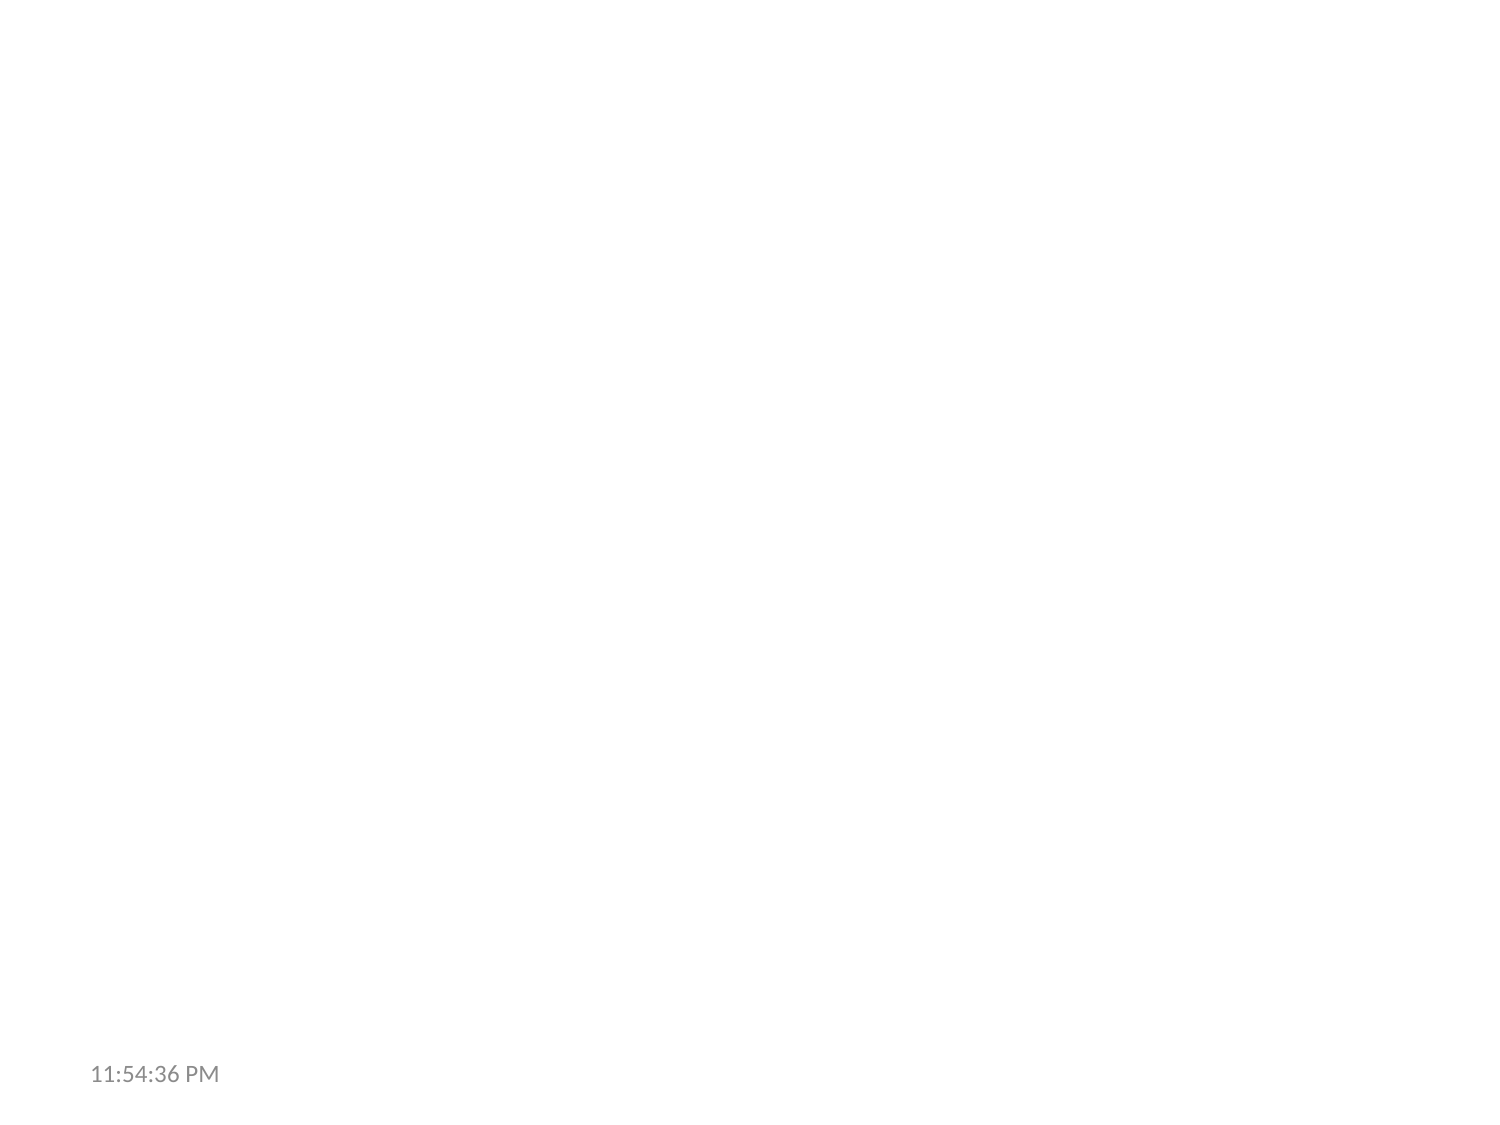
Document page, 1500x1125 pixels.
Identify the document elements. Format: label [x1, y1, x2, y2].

slide_number [75, 1042, 425, 1103]
